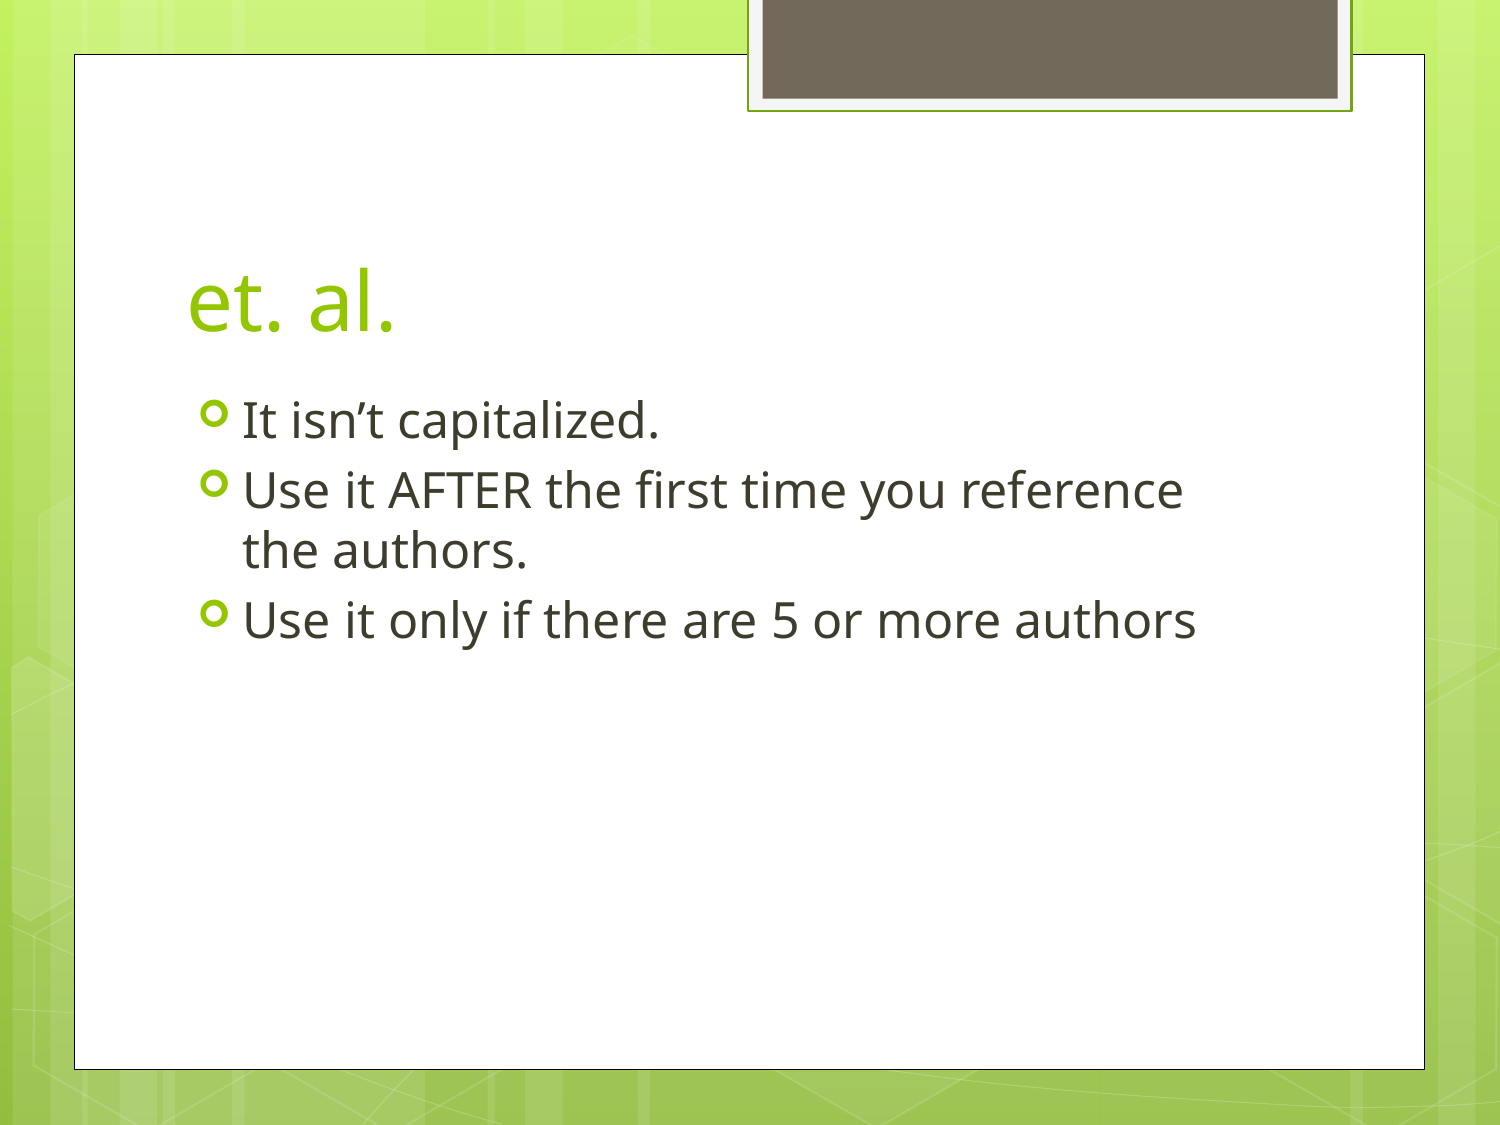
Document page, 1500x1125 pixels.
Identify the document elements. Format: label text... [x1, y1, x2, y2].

list It isn’t capitalized. Use it AFTER the first time you reference the authors. Use it only if there are 5 or more authors [171, 381, 1283, 957]
title et. al. [171, 168, 1324, 357]
